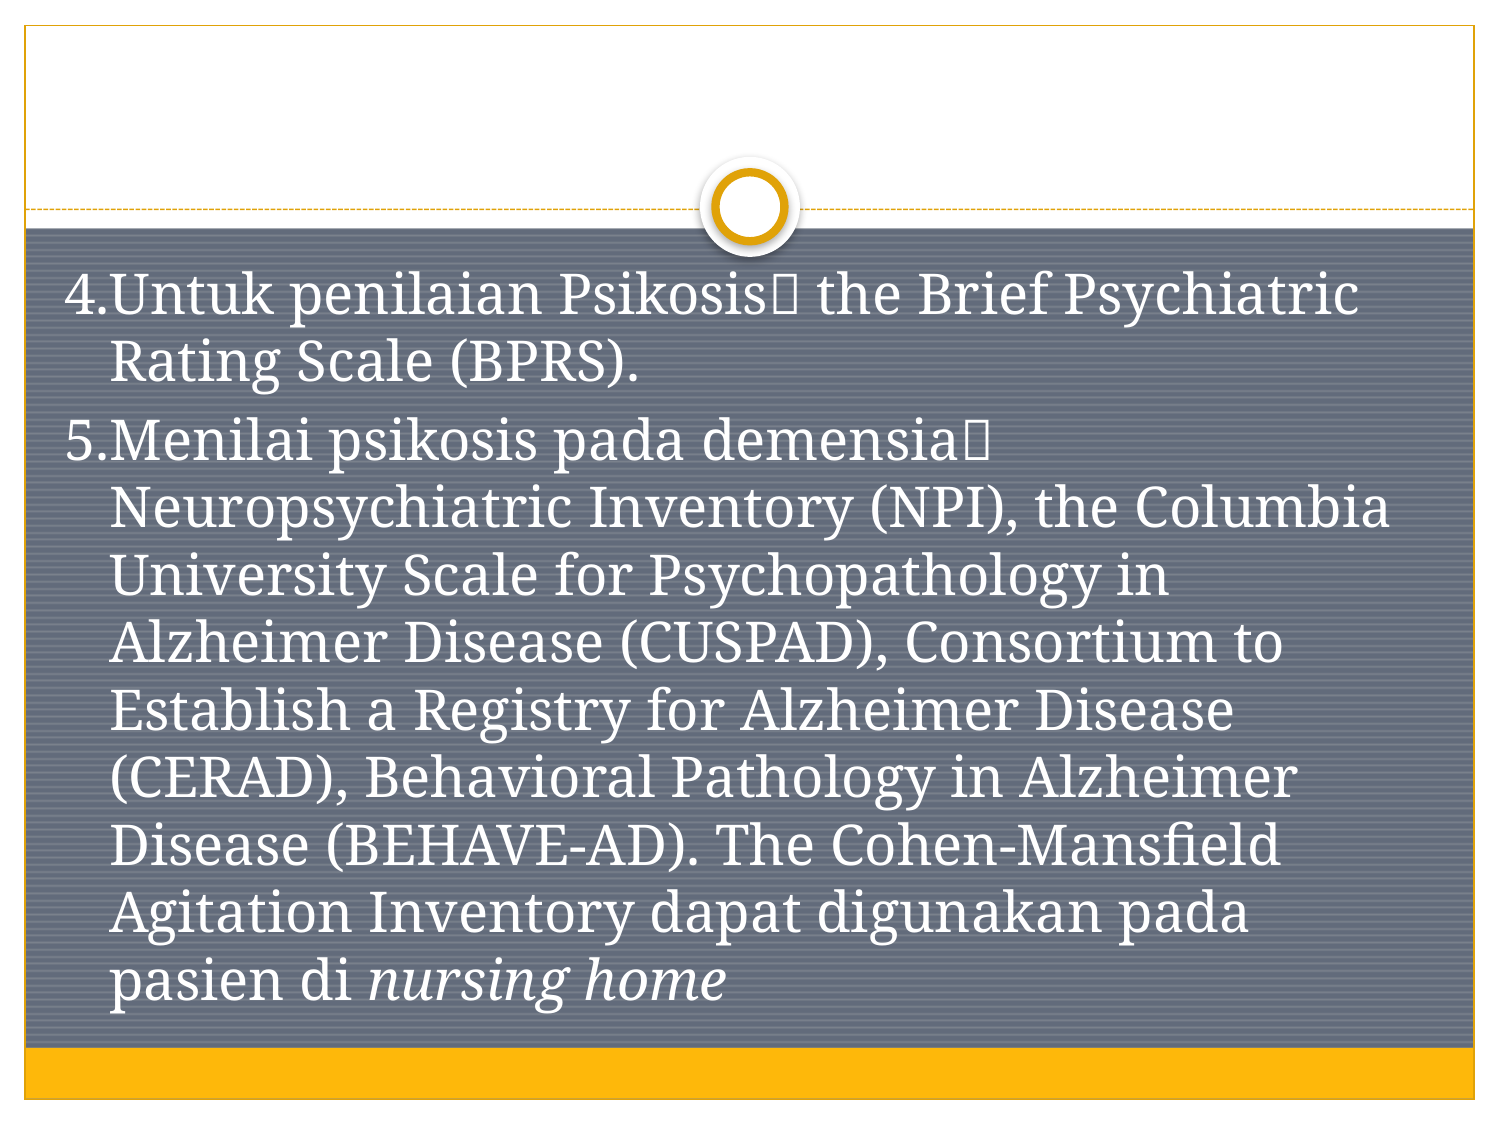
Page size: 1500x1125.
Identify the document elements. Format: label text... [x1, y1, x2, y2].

list 4.Untuk penilaian Psikosis the Brief Psychiatric Rating Scale (BPRS). 5.Menilai psikosis pada demensia Neuropsychiatric Inventory (NPI), the Columbia University Scale for Psychopathology in Alzheimer Disease (CUSPAD), Consortium to Establish a Registry for Alzheimer Disease (CERAD), Behavioral Pathology in Alzheimer Disease (BEHAVE-AD). The Cohen-Mansfield Agitation Inventory dapat digunakan pada pasien di nursing home [49, 250, 1445, 1001]
